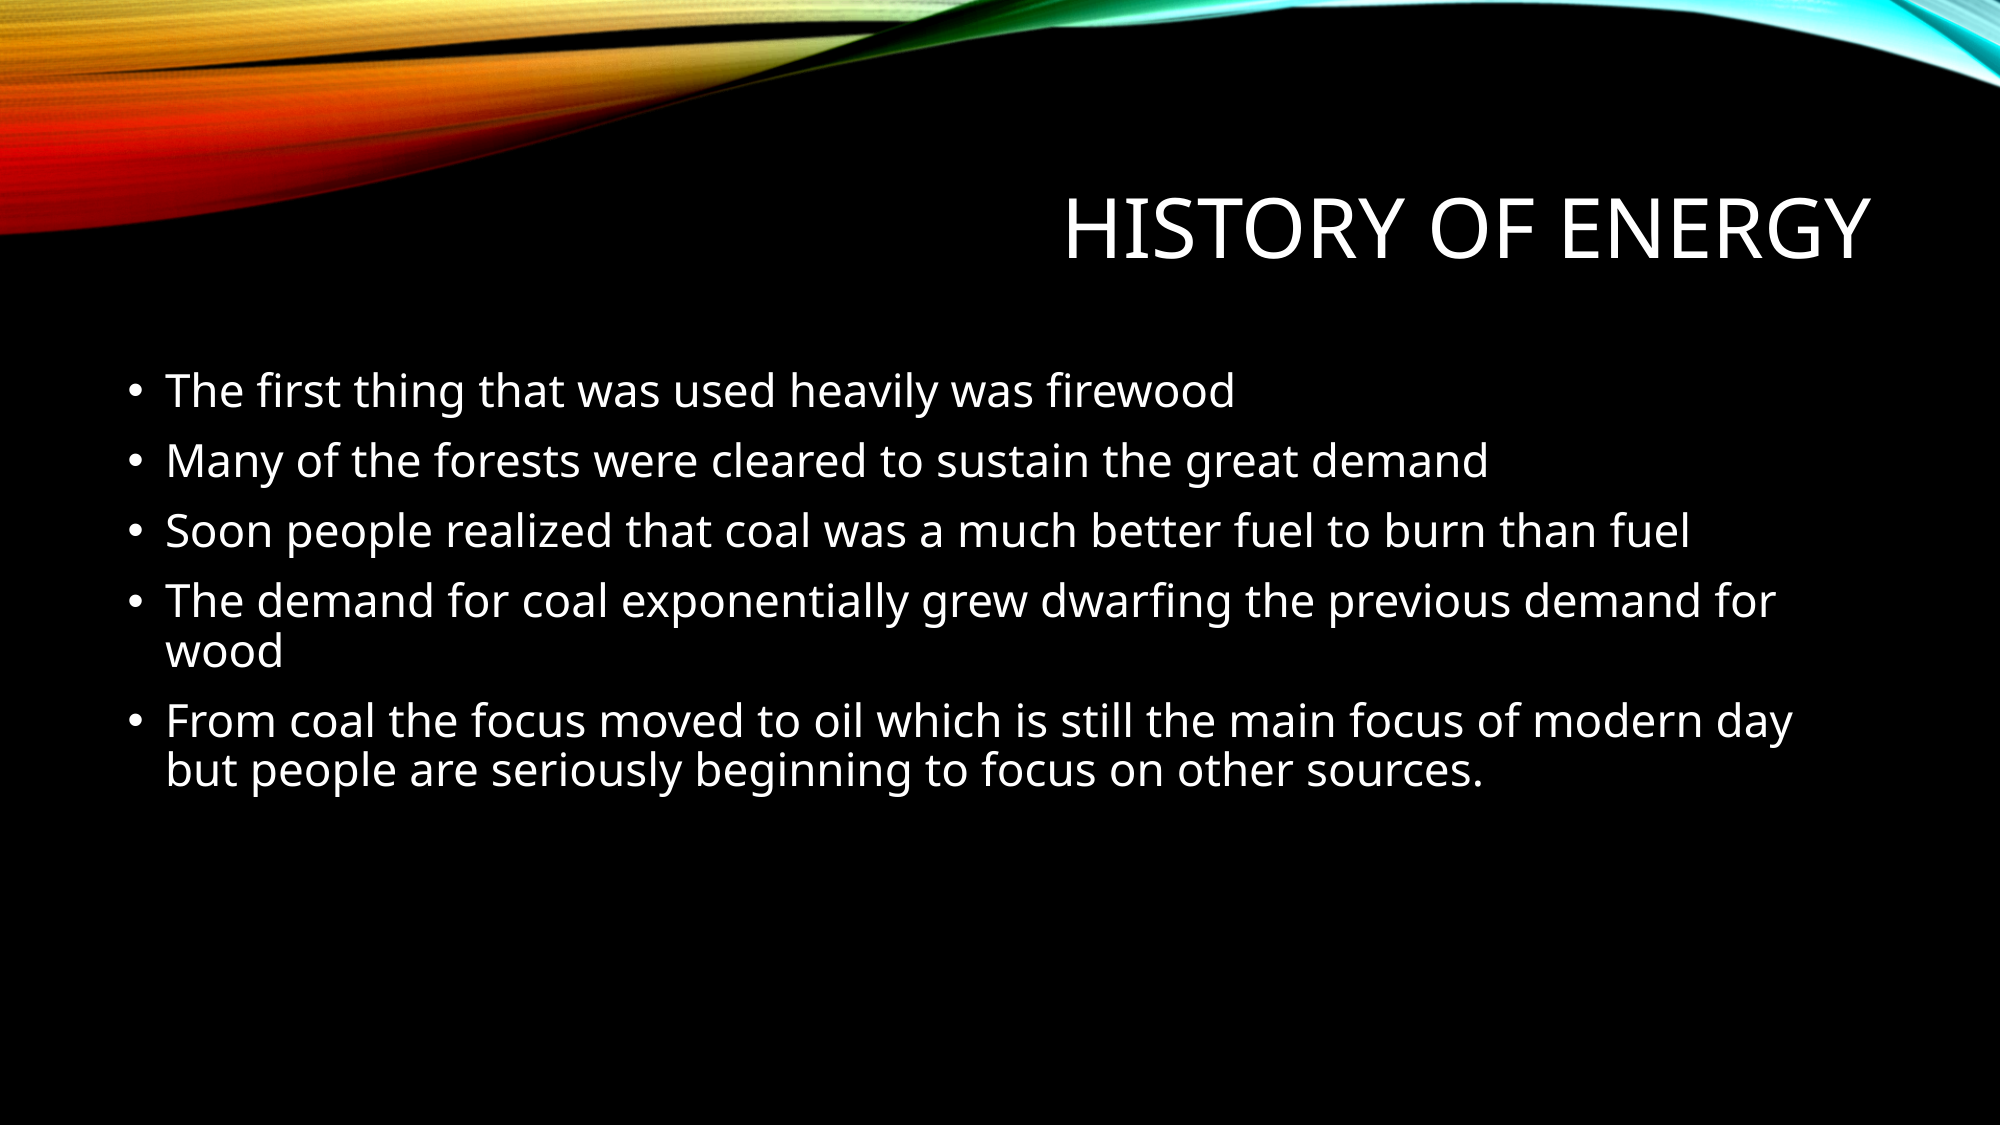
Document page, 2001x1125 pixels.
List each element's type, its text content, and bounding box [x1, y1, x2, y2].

list The first thing that was used heavily was firewood Many of the forests were cleared to sustain the great demand Soon people realized that coal was a much better fuel to burn than fuel The demand for coal exponentially grew dwarfing the previous demand for wood From coal the focus moved to oil which is still the main focus of modern day but people are seriously beginning to focus on other sources. [112, 360, 1888, 1021]
picture [0, 0, 2000, 237]
title History of Energy [474, 125, 1888, 338]
